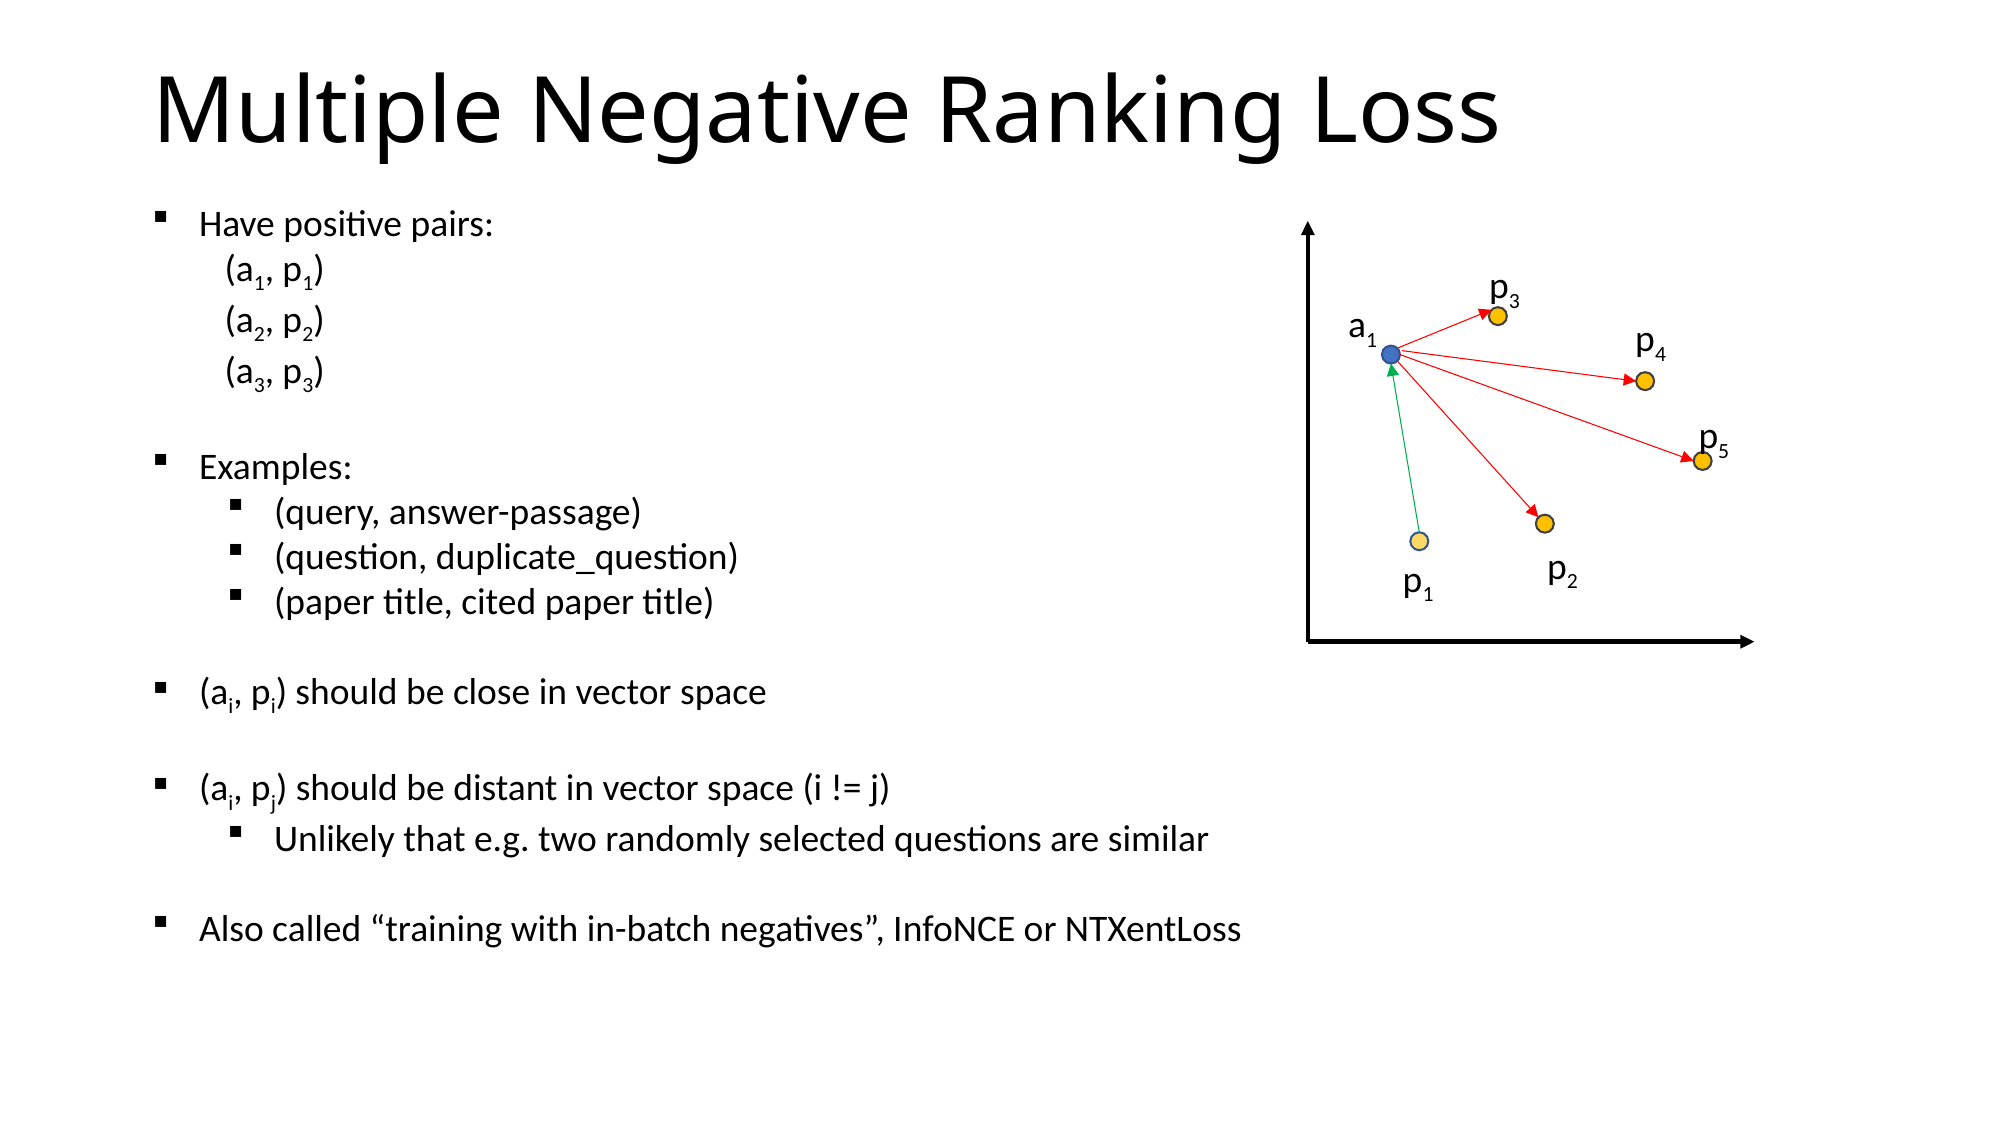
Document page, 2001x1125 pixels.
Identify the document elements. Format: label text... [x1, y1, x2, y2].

text_box p2 [1532, 534, 1593, 601]
title Multiple Negative Ranking Loss [137, 3, 1863, 222]
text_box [1399, 354, 1694, 461]
text_box a1 [1333, 292, 1395, 359]
text_box [1492, 320, 1507, 327]
text_box [1409, 531, 1430, 547]
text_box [1390, 363, 1420, 533]
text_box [1397, 360, 1539, 518]
text_box [1534, 513, 1555, 534]
text_box p5 [1683, 404, 1745, 471]
text_box p1 [1388, 547, 1449, 614]
text_box [1382, 345, 1401, 365]
text_box p3 [1474, 253, 1535, 320]
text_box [1397, 309, 1492, 349]
text_box Have positive pairs: (a1, p1) (a2, p2) (a3, p3) Examples: (query, answer-passage) (question, duplicate_question) (paper title, cited paper title) (ai, pi) should be close in vector space (ai, pj) should be distant in vector space (i != j) Unlikely that e.g. two randomly selected questions are similar Also called “training with in-batch negatives”, InfoNCE or NTXentLoss [137, 222, 1835, 957]
text_box p4 [1620, 307, 1681, 354]
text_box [1402, 350, 1637, 354]
